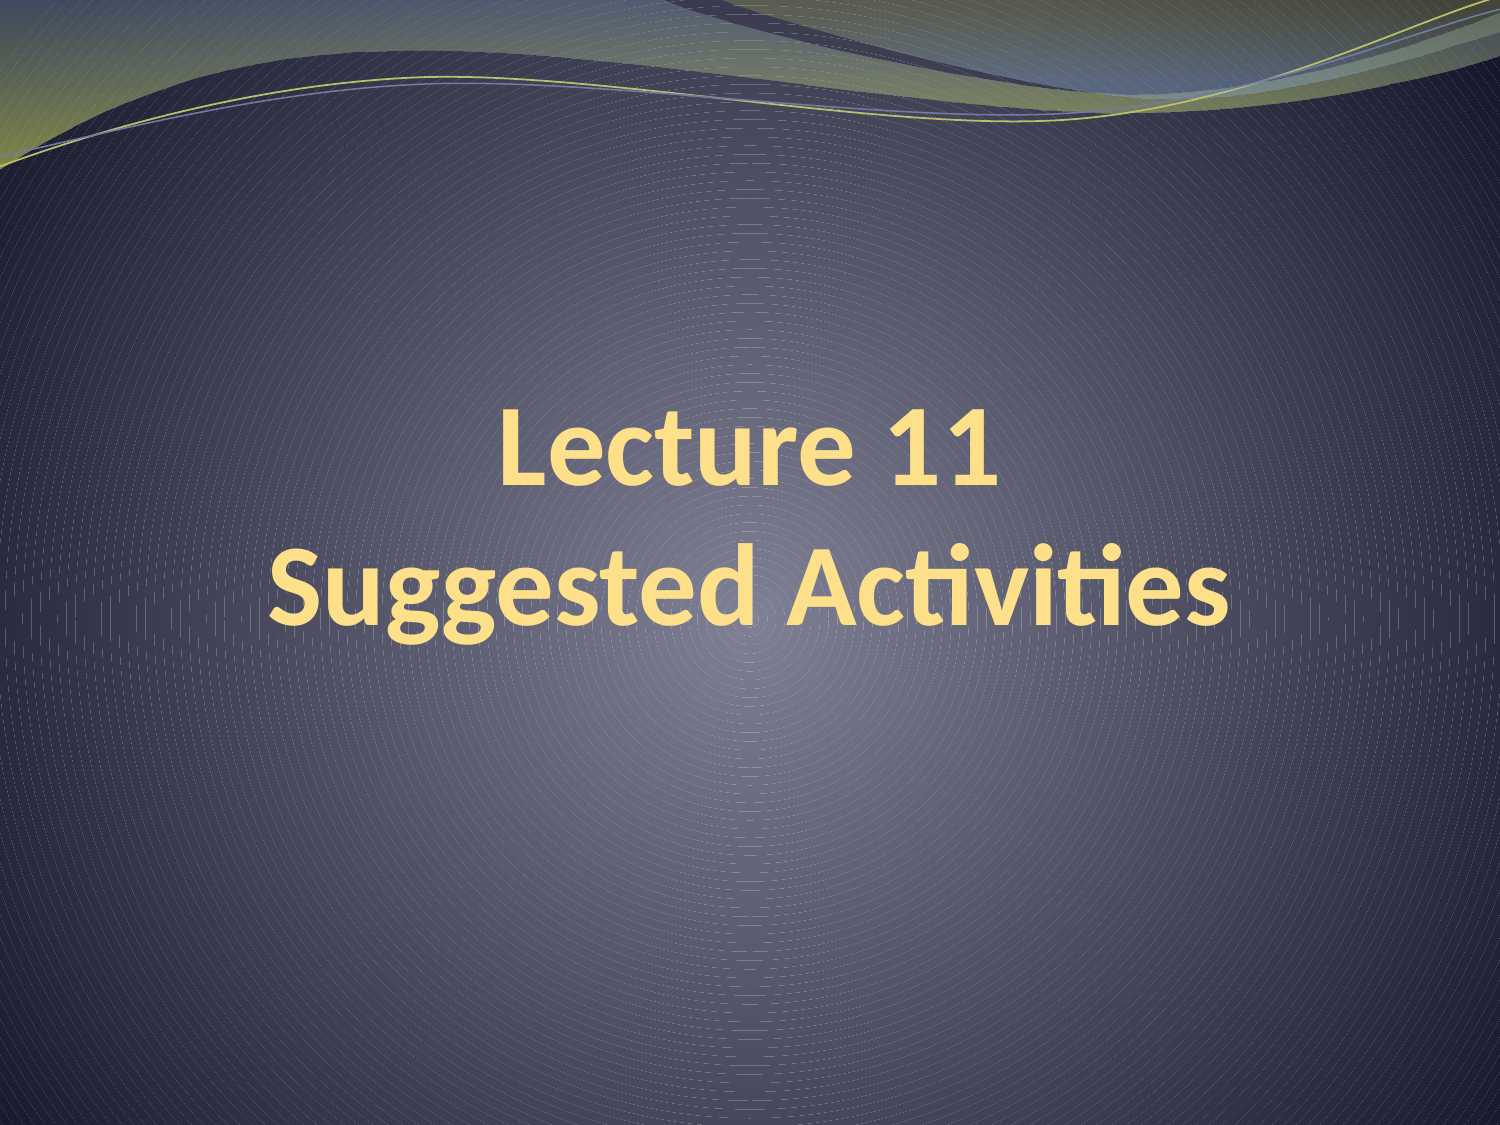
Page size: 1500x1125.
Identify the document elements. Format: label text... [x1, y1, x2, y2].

title Lecture 11 Suggested Activities [112, 425, 1388, 649]
